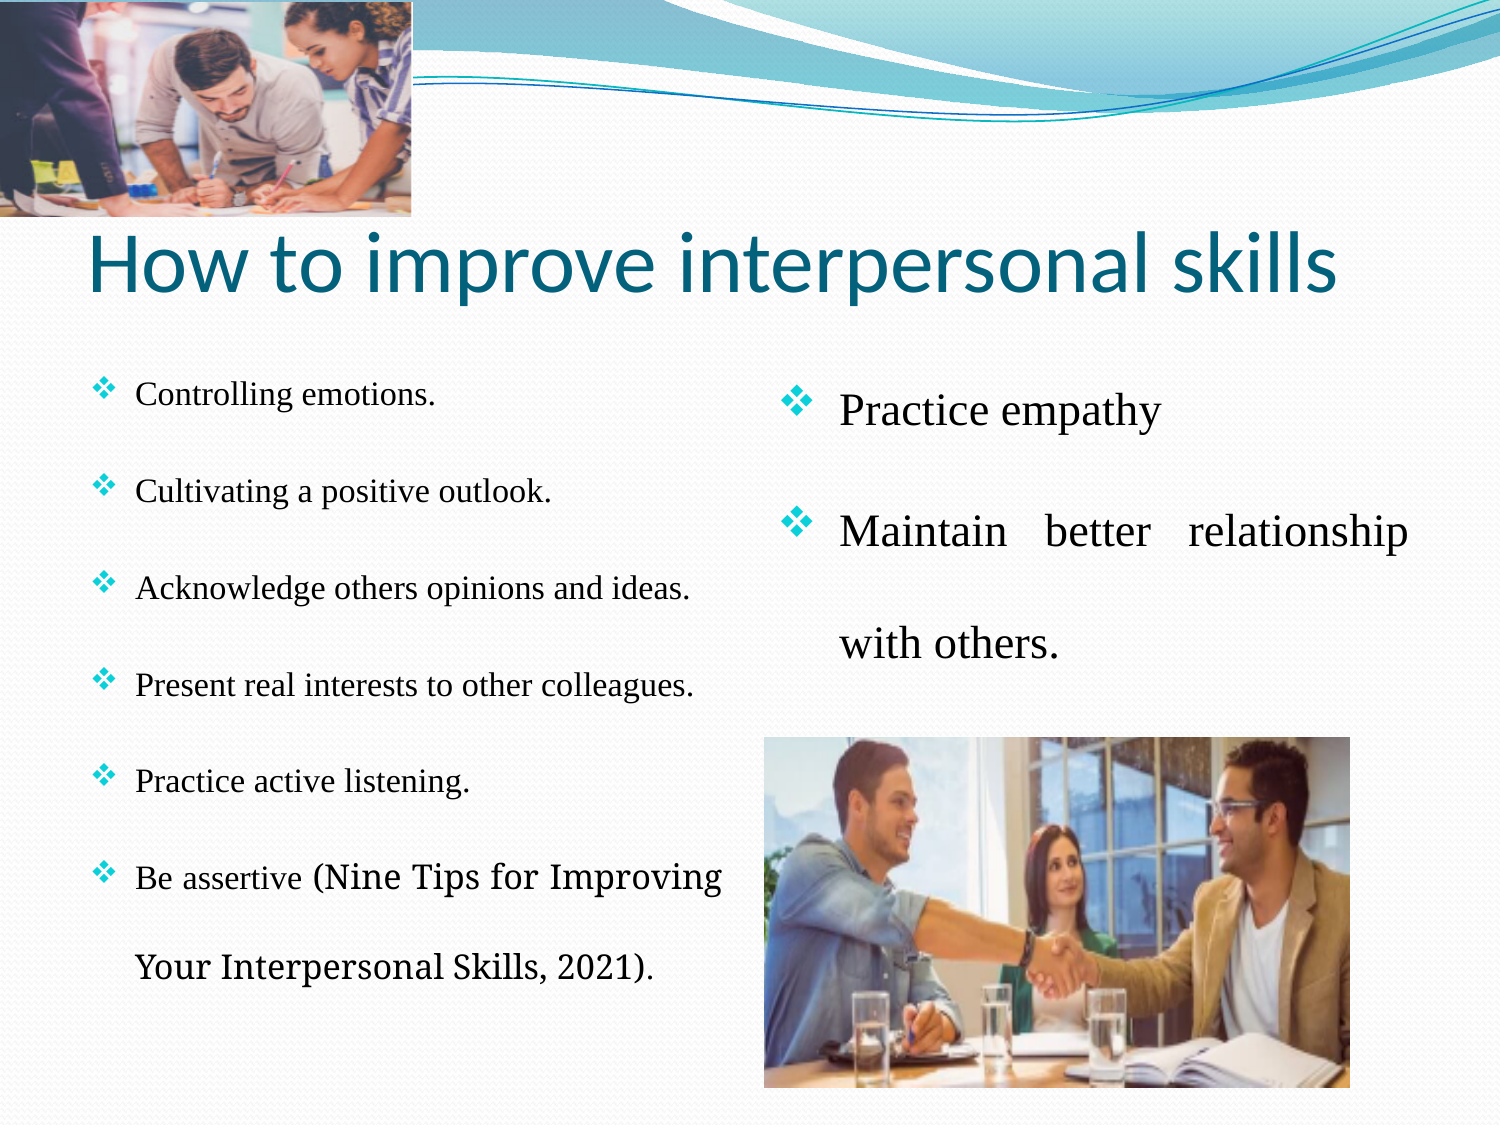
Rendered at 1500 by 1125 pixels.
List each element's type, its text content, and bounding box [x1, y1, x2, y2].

list Practice empathy Maintain better relationship with others. Avoid distractions. Attend training classes. Learn from mentors [762, 314, 1425, 1043]
picture [763, 737, 1351, 1088]
picture [0, 2, 413, 217]
list Controlling emotions. Cultivating a positive outlook. Acknowledge others opinions and ideas. Present real interests to other colleagues. Practice active listening. Be assertive (Nine Tips for Improving Your Interpersonal Skills, 2021). [75, 314, 738, 1043]
title How to improve interpersonal skills [87, 122, 1438, 311]
